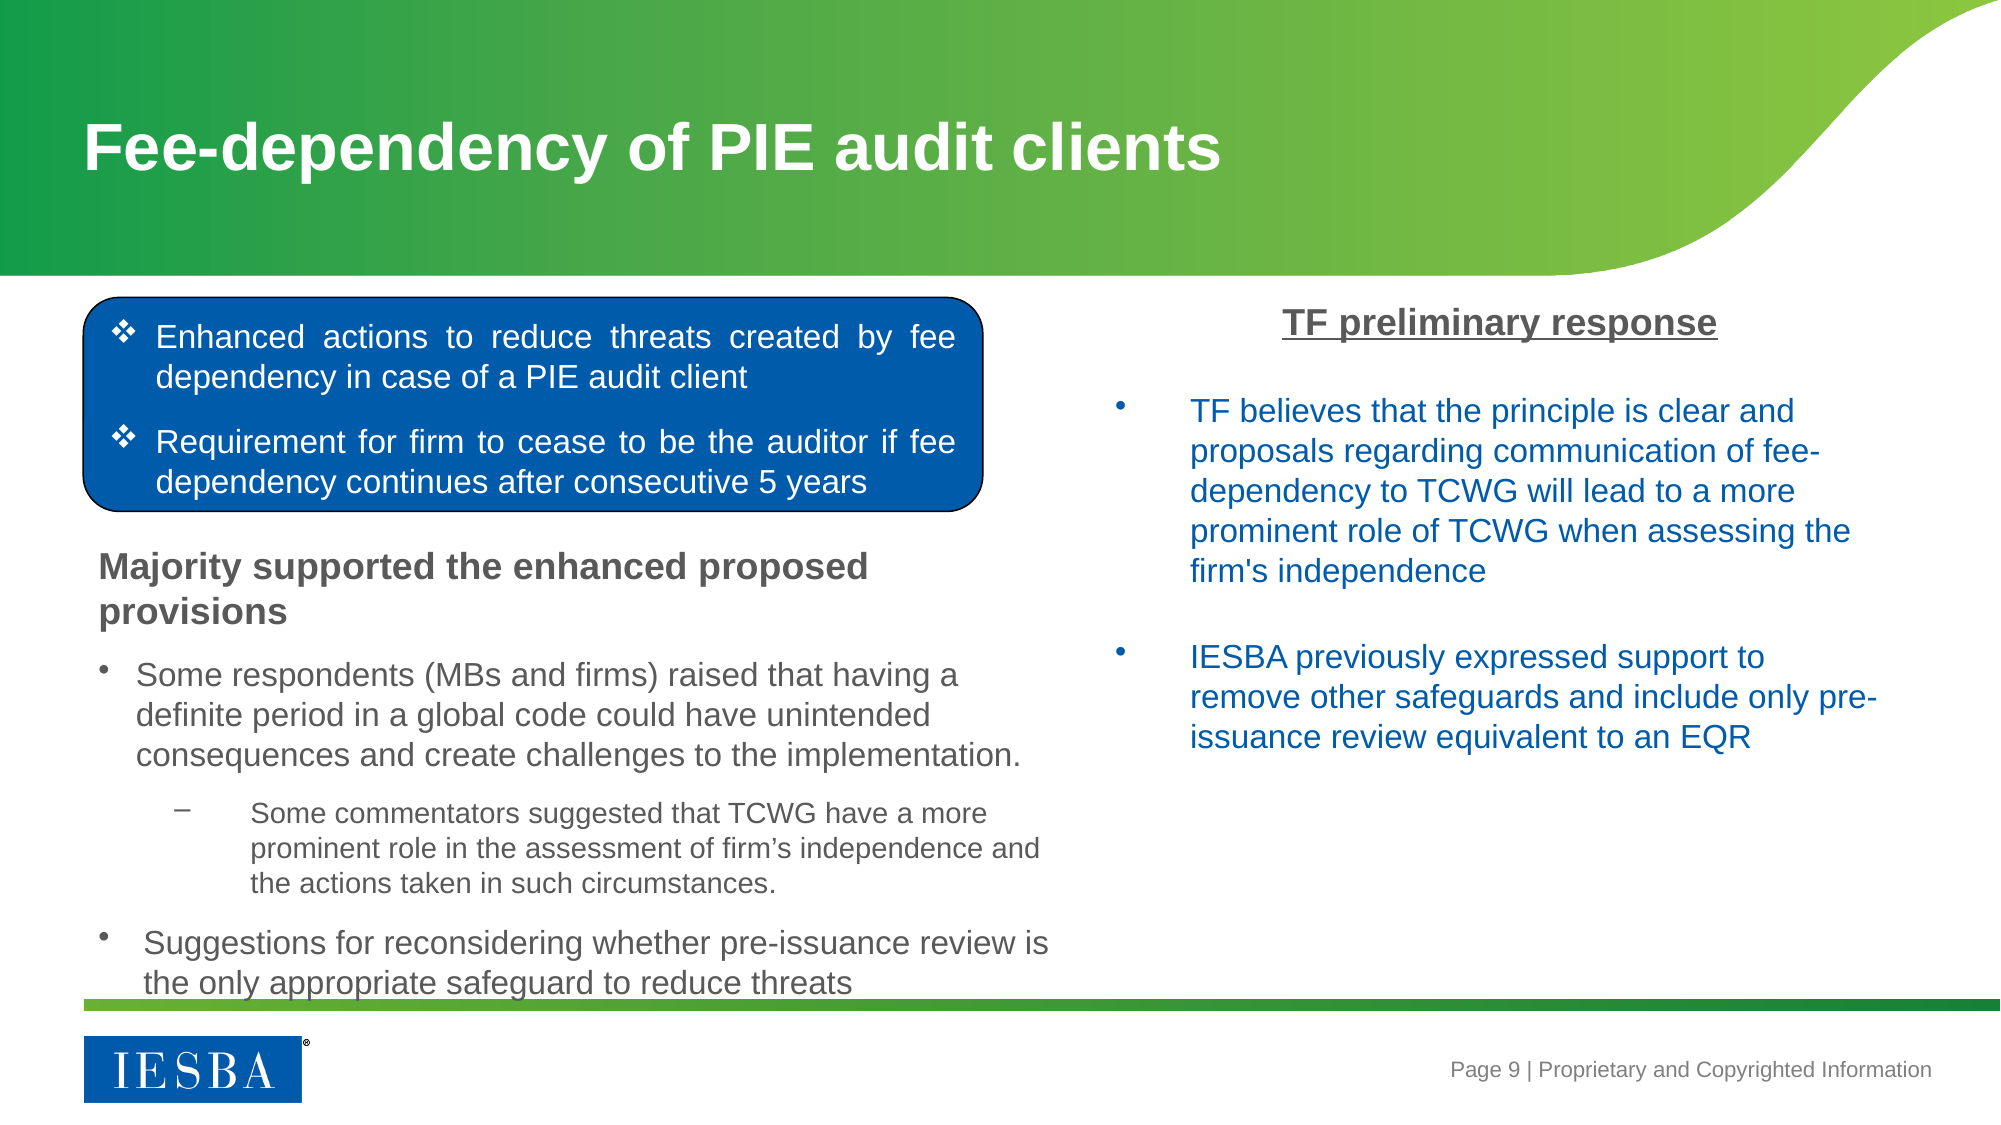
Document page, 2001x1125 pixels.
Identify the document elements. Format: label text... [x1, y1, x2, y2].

text_box TF preliminary response TF believes that the principle is clear and proposals regarding communication of fee-dependency to TCWG will lead to a more prominent role of TCWG when assessing the firm's independence IESBA previously expressed support to remove other safeguards and include only pre-issuance review equivalent to an EQR [1100, 290, 1900, 962]
list Majority supported the enhanced proposed provisions Some respondents (MBs and firms) raised that having a definite period in a global code could have unintended consequences and create challenges to the implementation. Some commentators suggested that TCWG have a more prominent role in the assessment of firm’s independence and the actions taken in such circumstances. Suggestions for reconsidering whether pre-issuance review is the only appropriate safeguard to reduce threats [83, 295, 1075, 1025]
picture [0, 0, 2000, 276]
text_box Enhanced actions to reduce threats created by fee dependency in case of a PIE audit client Requirement for firm to cease to be the auditor if fee dependency continues after consecutive 5 years [83, 297, 983, 512]
title Fee-dependency of PIE audit clients [83, 99, 1734, 188]
picture [84, 1036, 310, 1103]
